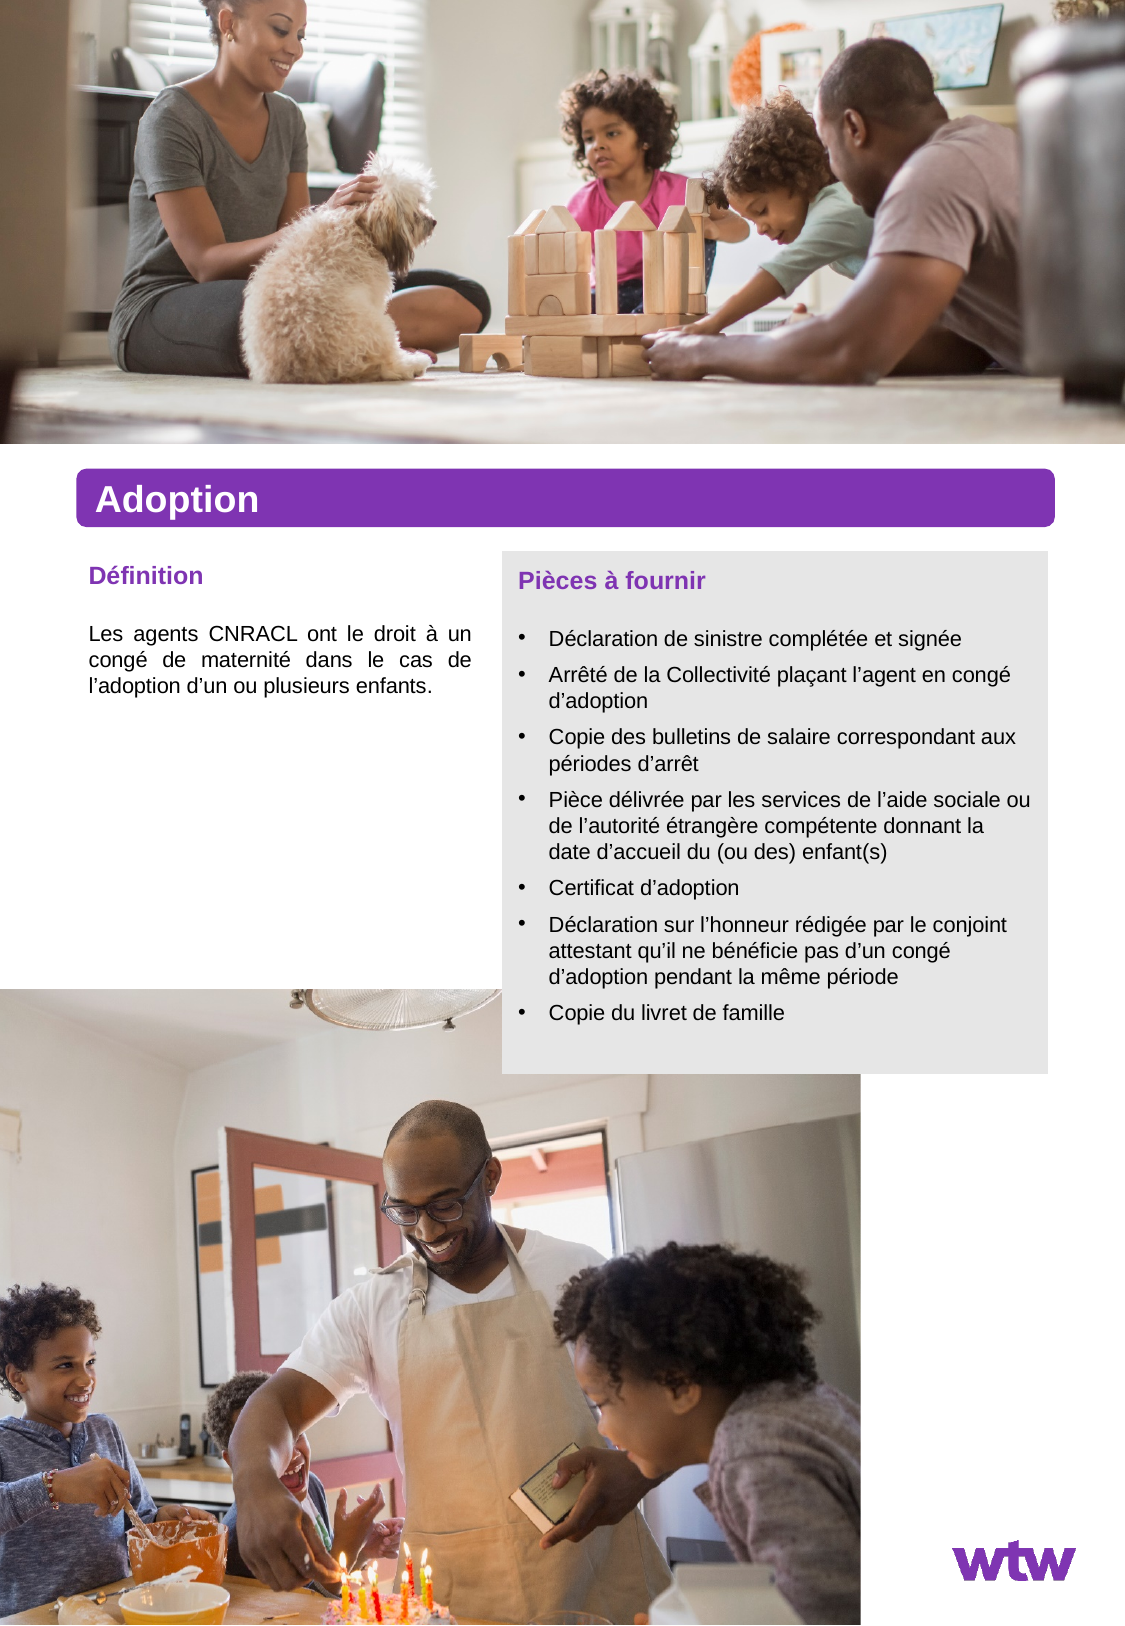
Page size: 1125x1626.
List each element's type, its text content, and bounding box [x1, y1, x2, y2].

picture [0, 989, 861, 1625]
text_box Pièces à fournir Déclaration de sinistre complétée et signée Arrêté de la Collectivité plaçant l’agent en congé d’adoption Copie des bulletins de salaire correspondant aux périodes d’arrêt Pièce délivrée par les services de l’aide sociale ou de l’autorité étrangère compétente donnant la date d’accueil du (ou des) enfant(s) Certificat d’adoption Déclaration sur l’honneur rédigée par le conjoint attestant qu’il ne bénéficie pas d’un congé d’adoption pendant la même période Copie du livret de famille [502, 551, 1048, 1074]
text_box Définition Les agents CNRACL ont le droit à un congé de maternité dans le cas de l’adoption d’un ou plusieurs enfants. [73, 552, 488, 706]
picture [952, 1540, 1076, 1581]
picture [0, 0, 1125, 444]
text_box Adoption [76, 468, 1055, 528]
